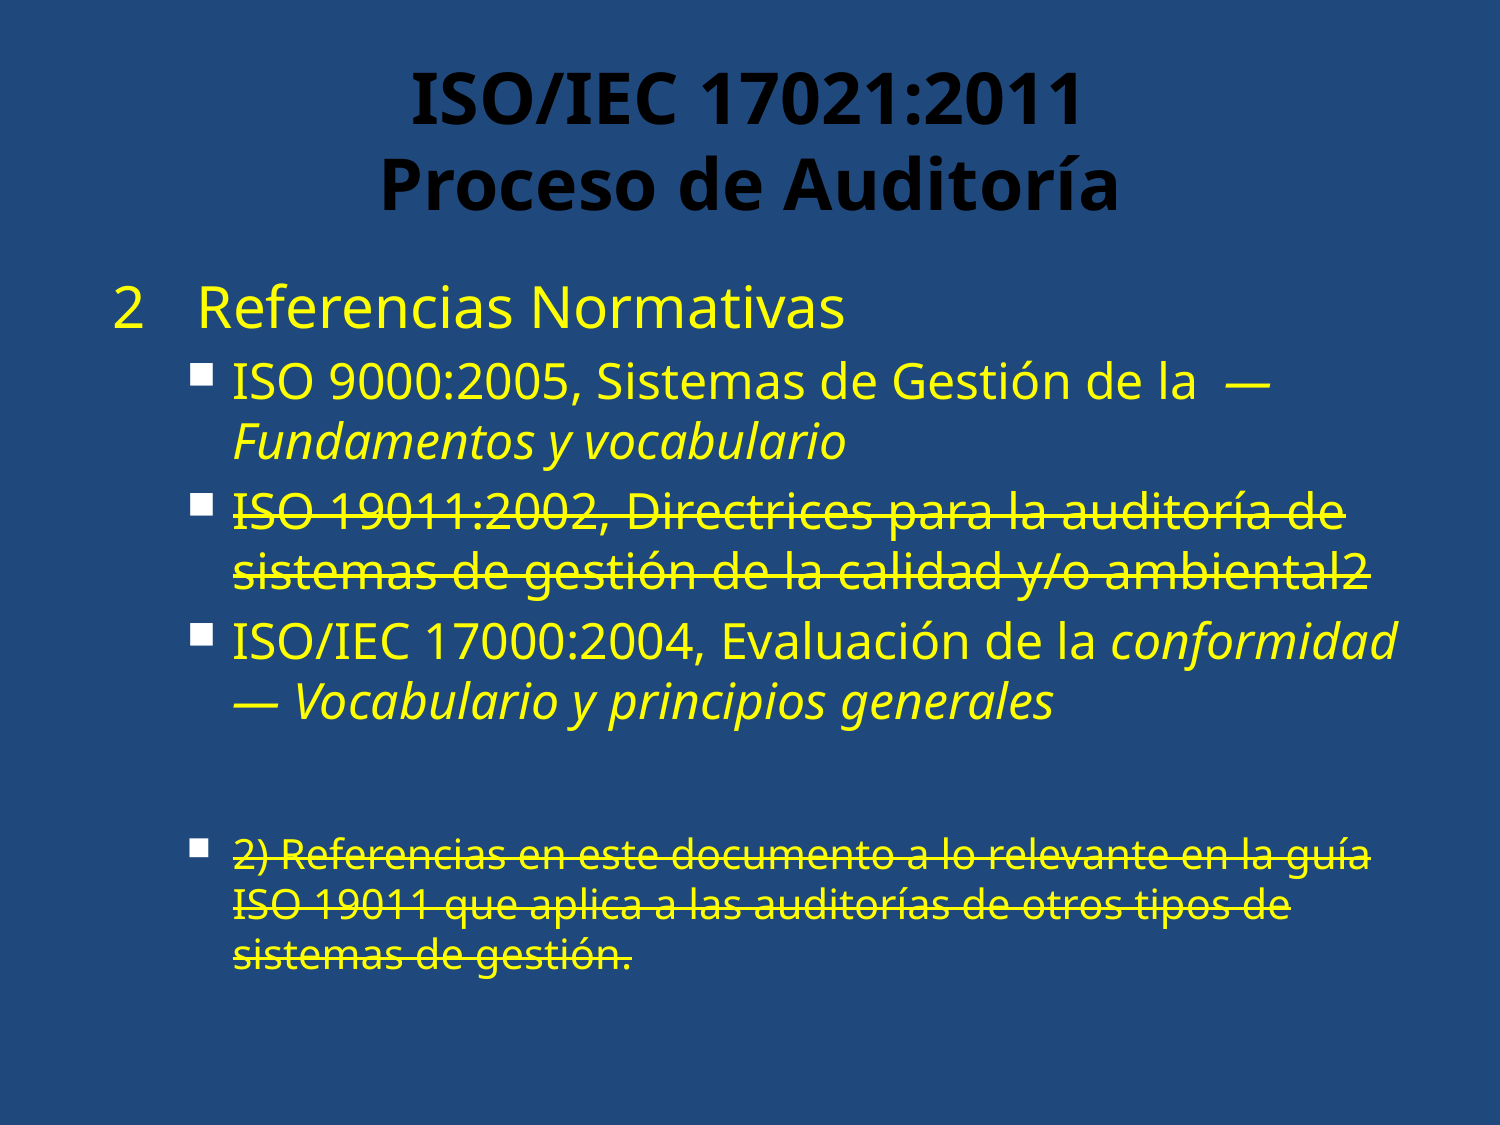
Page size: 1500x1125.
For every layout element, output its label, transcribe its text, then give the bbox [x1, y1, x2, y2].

title ISO/IEC 17021:2011 Proceso de Auditoría [75, 45, 1425, 233]
list 2 Referencias Normativas ISO 9000:2005, Sistemas de Gestión de la — Fundamentos y vocabulario ISO 19011:2002, Directrices para la auditoría de sistemas de gestión de la calidad y/o ambiental2 ISO/IEC 17000:2004, Evaluación de la conformidad — Vocabulario y principios generales 2) Referencias en este documento a lo relevante en la guía ISO 19011 que aplica a las auditorías de otros tipos de sistemas de gestión. [74, 262, 1426, 1036]
